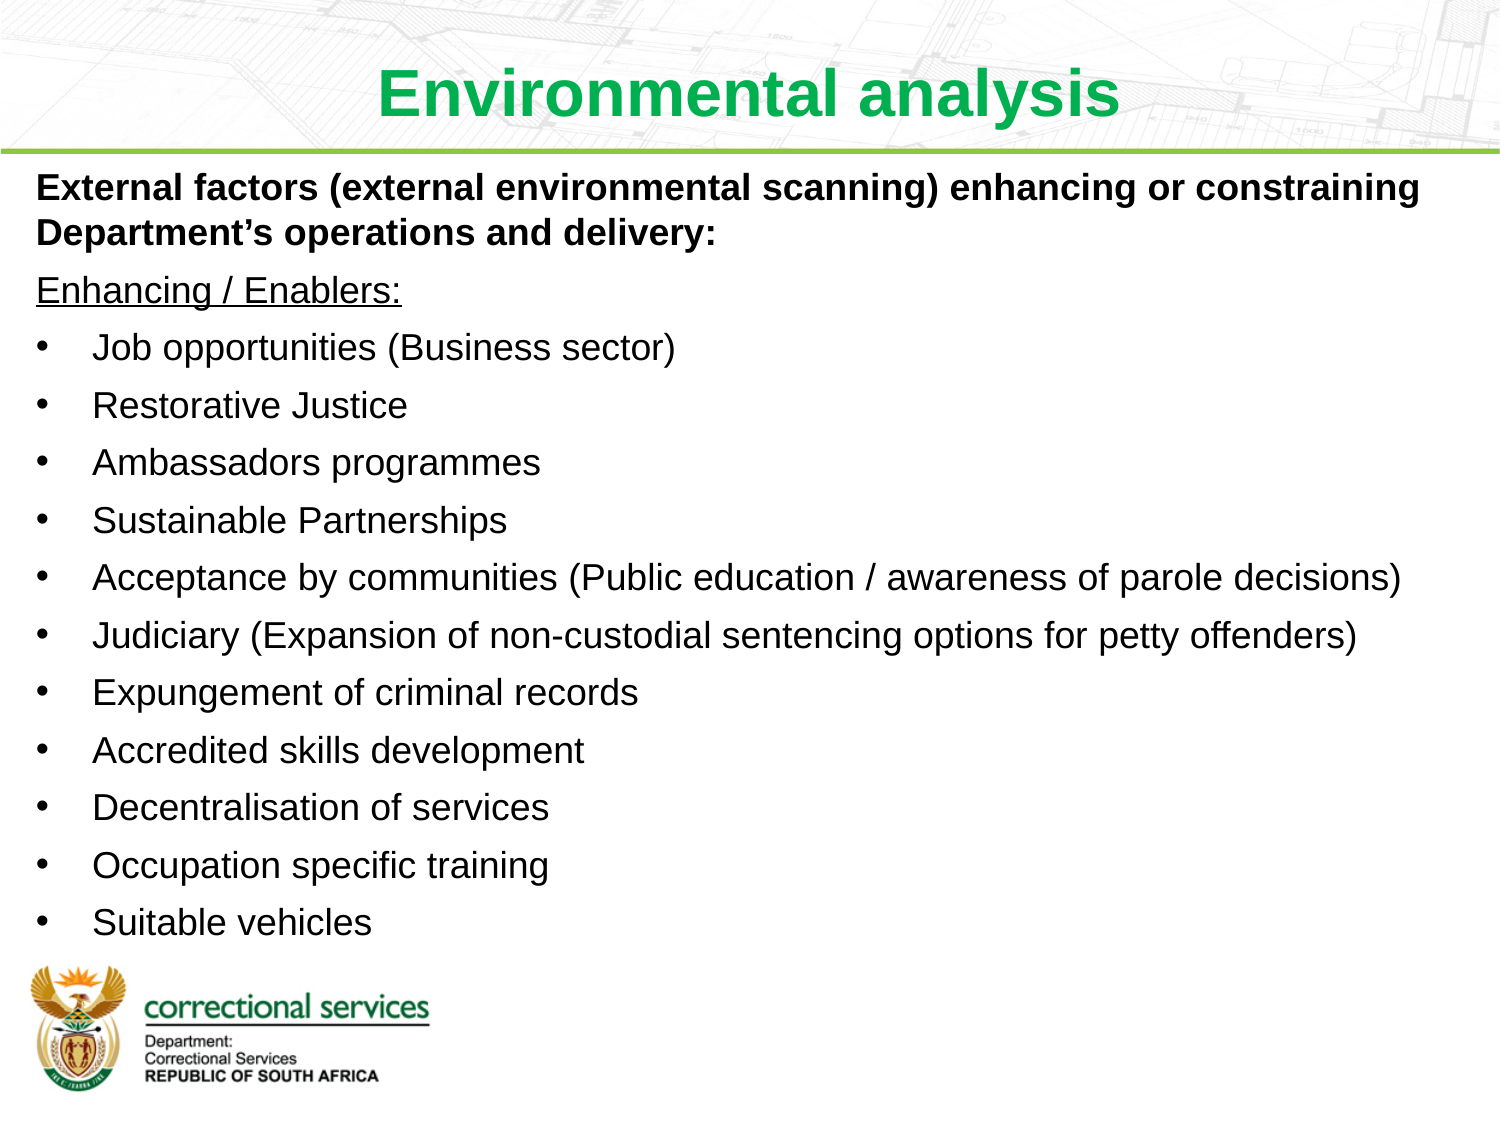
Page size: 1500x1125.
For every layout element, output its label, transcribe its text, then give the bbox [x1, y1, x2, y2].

list External factors (external environmental scanning) enhancing or constraining Department’s operations and delivery: Enhancing / Enablers: Job opportunities (Business sector) Restorative Justice Ambassadors programmes Sustainable Partnerships Acceptance by communities (Public education / awareness of parole decisions) Judiciary (Expansion of non-custodial sentencing options for petty offenders) Expungement of criminal records Accredited skills development Decentralisation of services Occupation specific training Suitable vehicles [20, 155, 1480, 988]
picture [0, 0, 1500, 154]
picture [0, 936, 481, 1125]
text_box Environmental analysis [74, 42, 1425, 137]
